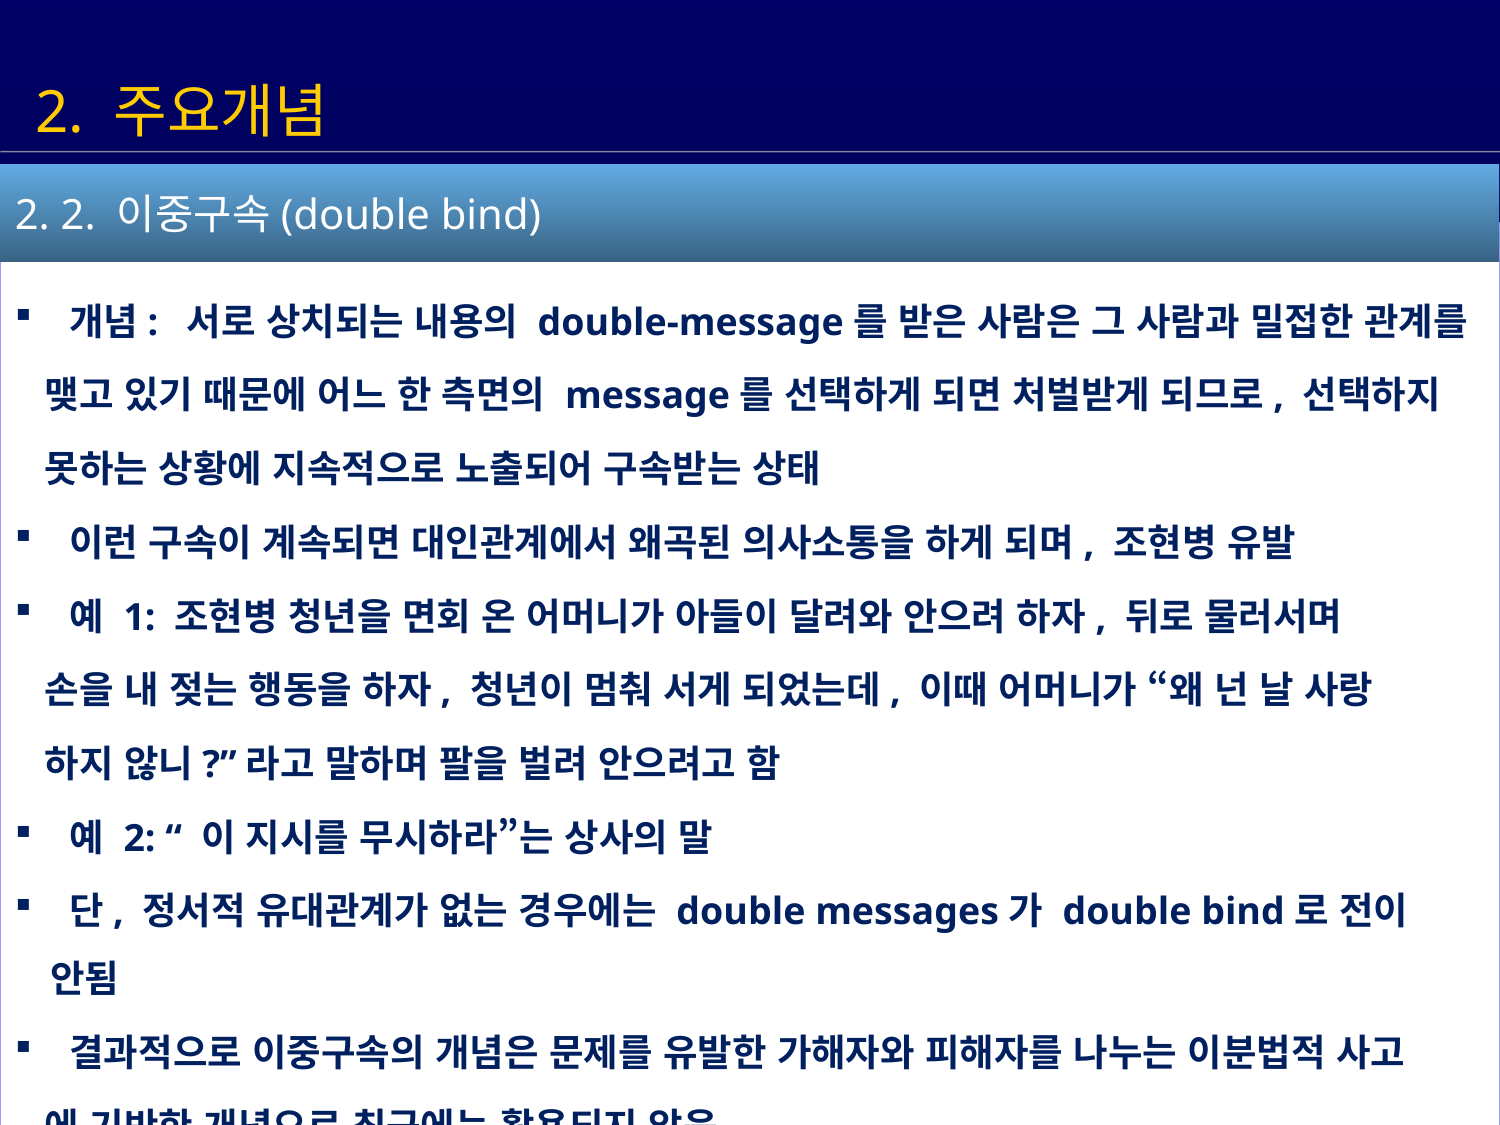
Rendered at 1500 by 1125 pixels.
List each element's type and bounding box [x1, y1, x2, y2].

text_box [0, 66, 1500, 1097]
